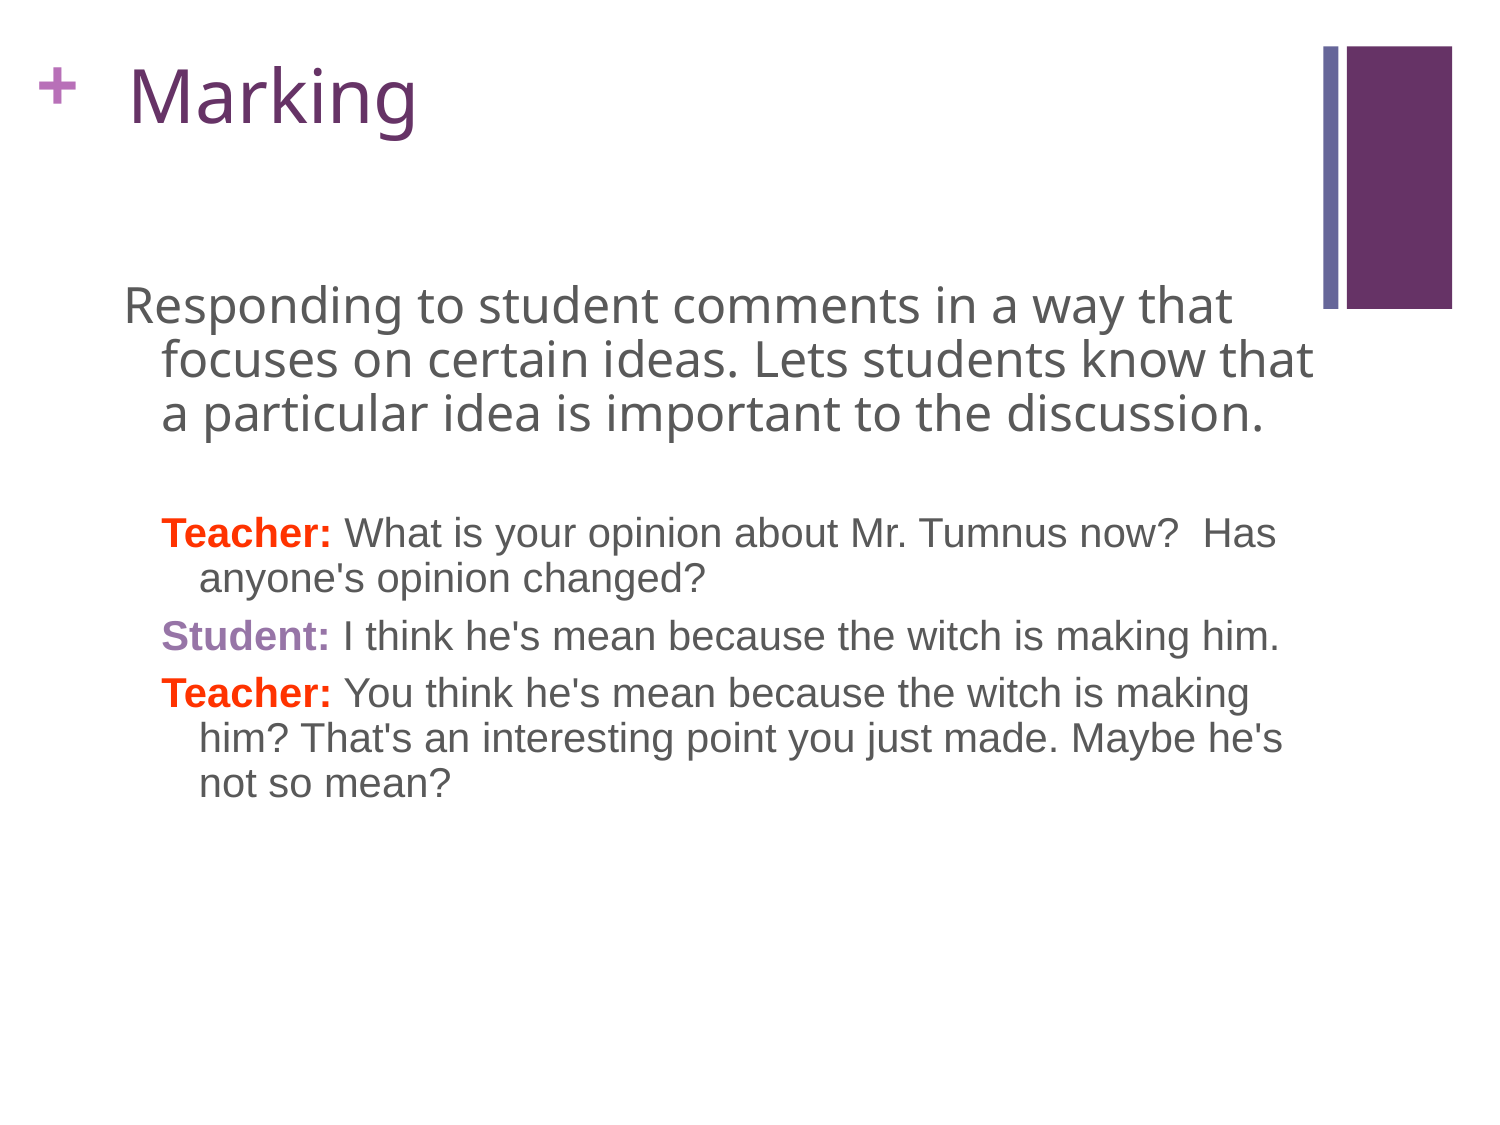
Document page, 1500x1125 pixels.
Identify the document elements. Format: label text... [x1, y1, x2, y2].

title Marking [112, 40, 1240, 163]
list Responding to student comments in a way that focuses on certain ideas. Lets students know that a particular idea is important to the discussion. Teacher: What is your opinion about Mr. Tumnus now? Has anyone's opinion changed? Student: I think he's mean because the witch is making him. Teacher: You think he's mean because the witch is making him? That's an interesting point you just made. Maybe he's not so mean? [71, 272, 1334, 1026]
